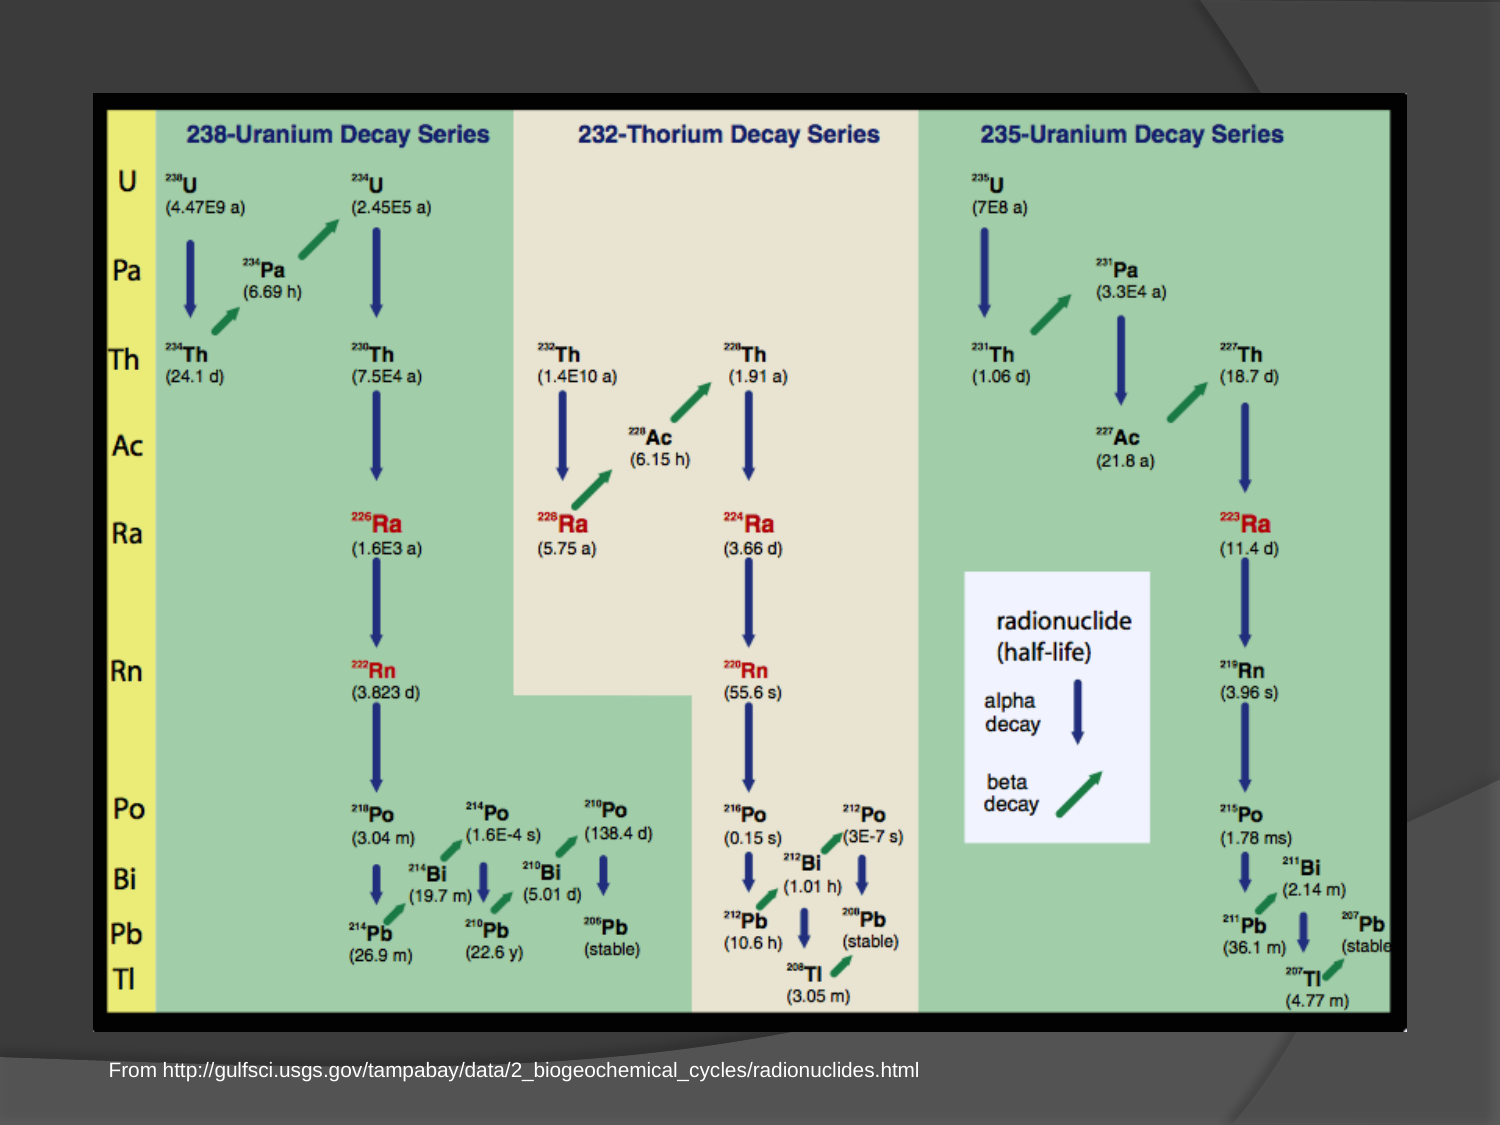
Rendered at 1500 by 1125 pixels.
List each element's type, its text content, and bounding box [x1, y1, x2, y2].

text_box From http://gulfsci.usgs.gov/tampabay/data/2_biogeochemical_cycles/radionuclides.html [93, 1049, 1069, 1089]
picture [93, 93, 1407, 1032]
